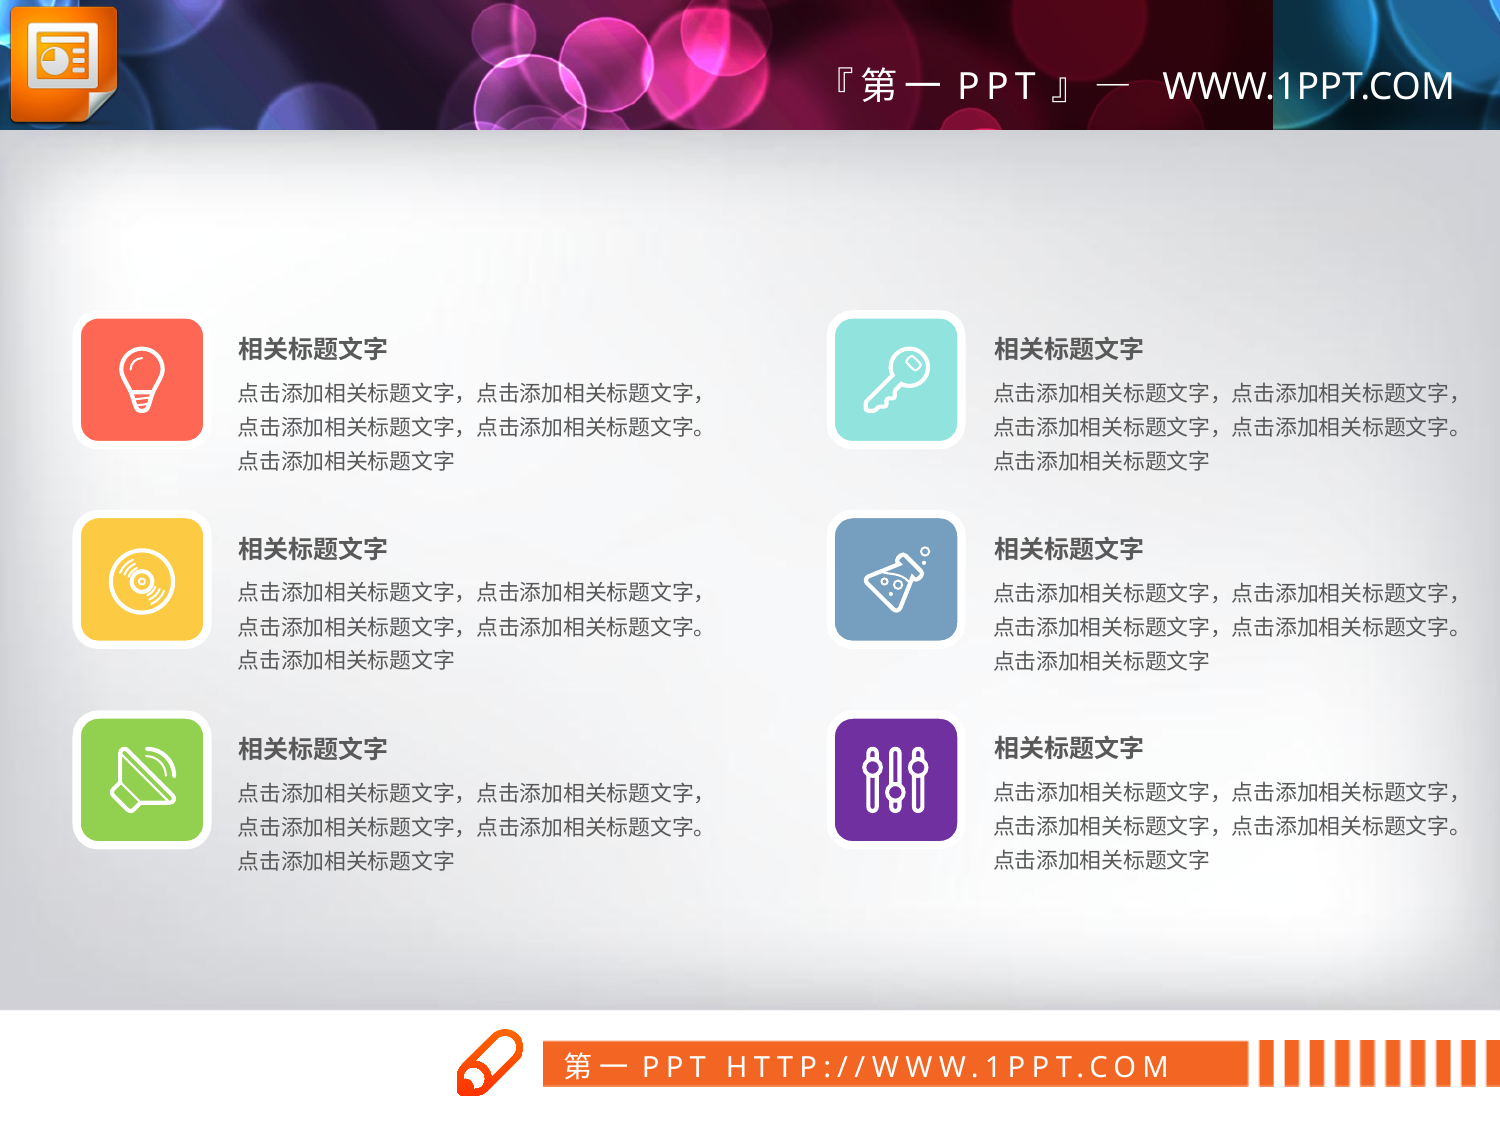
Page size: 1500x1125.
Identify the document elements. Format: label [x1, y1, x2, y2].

text_box [222, 316, 738, 483]
text_box [830, 513, 962, 646]
text_box [76, 314, 208, 446]
text_box [222, 717, 738, 884]
picture [0, 0, 1500, 1012]
text_box [222, 516, 738, 683]
text_box [830, 314, 962, 446]
text_box [76, 513, 208, 646]
text_box [830, 714, 962, 846]
text_box [978, 316, 1486, 483]
picture [543, 1040, 1500, 1087]
text_box [76, 714, 208, 846]
text_box [978, 716, 1486, 883]
text_box [978, 516, 1486, 683]
